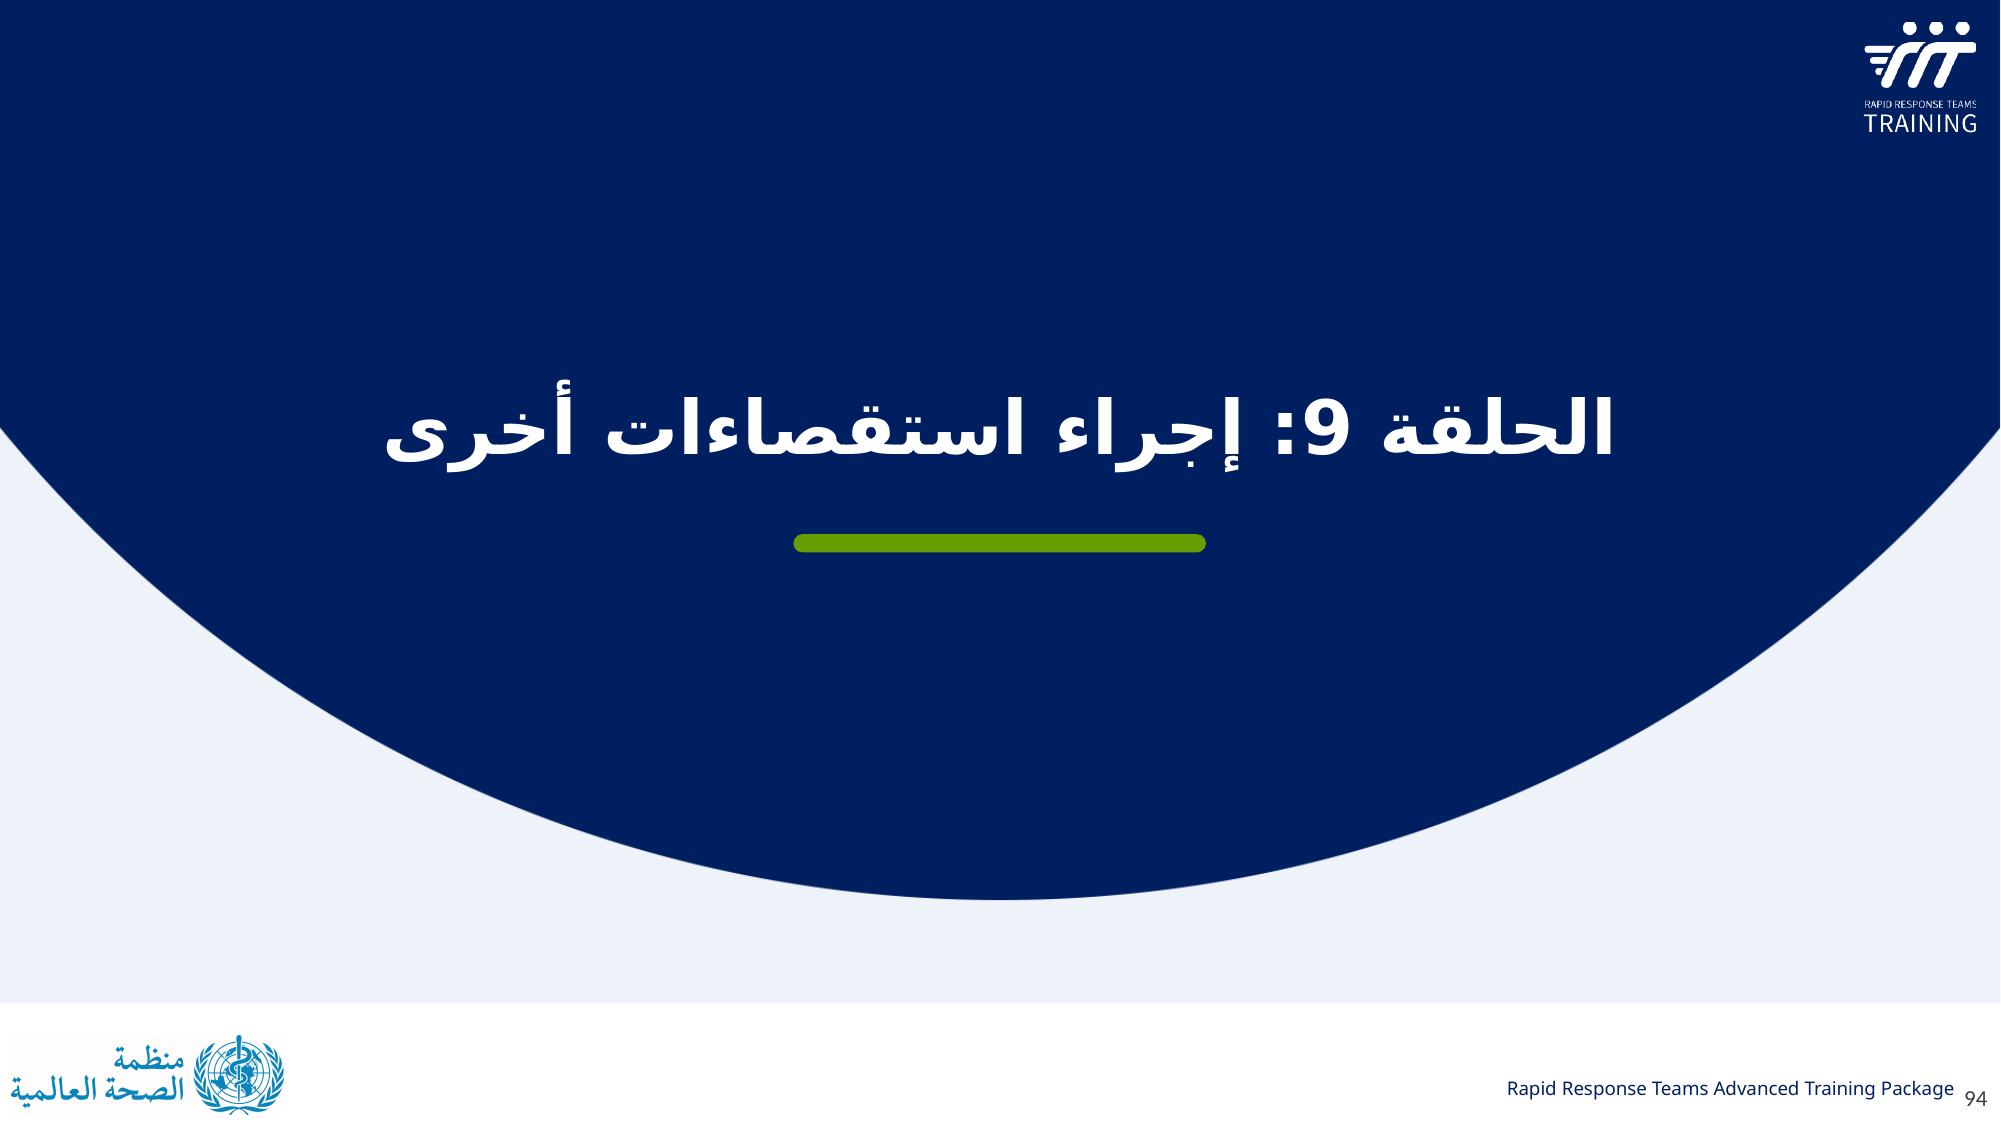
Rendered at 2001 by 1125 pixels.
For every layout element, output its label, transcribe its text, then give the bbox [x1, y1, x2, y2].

picture [0, 0, 2001, 1003]
list الحلقة 9: إجراء استقصاءات أخرى [68, 276, 1932, 585]
picture [241, 1050, 247, 1059]
picture [11, 1035, 284, 1115]
